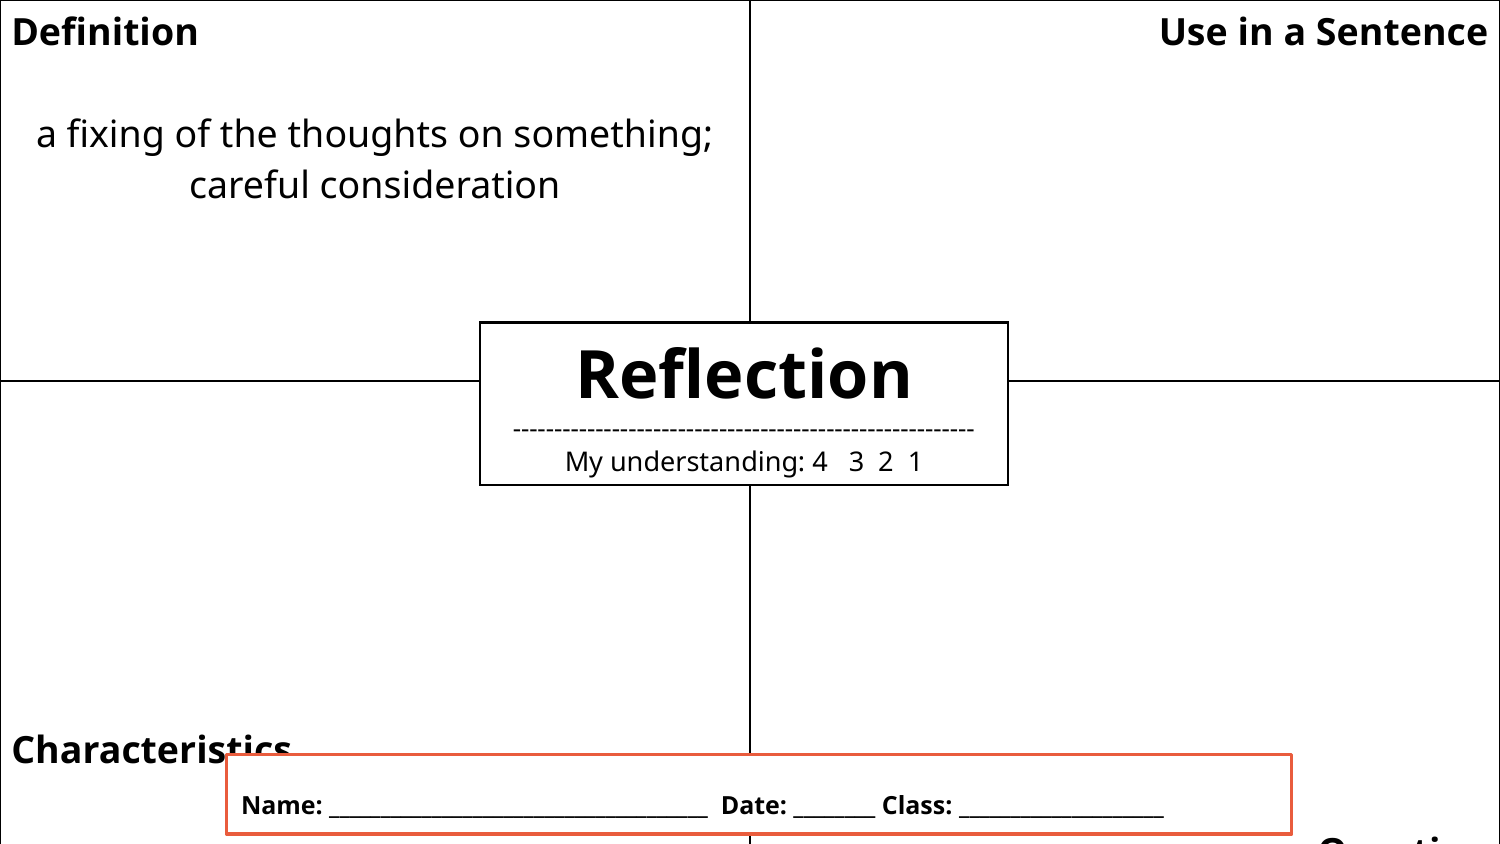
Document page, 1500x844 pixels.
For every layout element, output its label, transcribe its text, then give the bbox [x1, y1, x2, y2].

table_cell Characteristics [1, 382, 749, 844]
text_box Reflection -------------------------------------------------------- My understanding: 4 3 2 1 [480, 322, 1008, 486]
text_box Name: _____________________________________ Date: ________ Class: ____________________ [226, 754, 1292, 834]
table_header Definition a fixing of the thoughts on something; careful consideration [1, 1, 749, 380]
table_cell America: A Da Question [751, 382, 1499, 844]
table_header Use in a Sentence [751, 1, 1499, 380]
